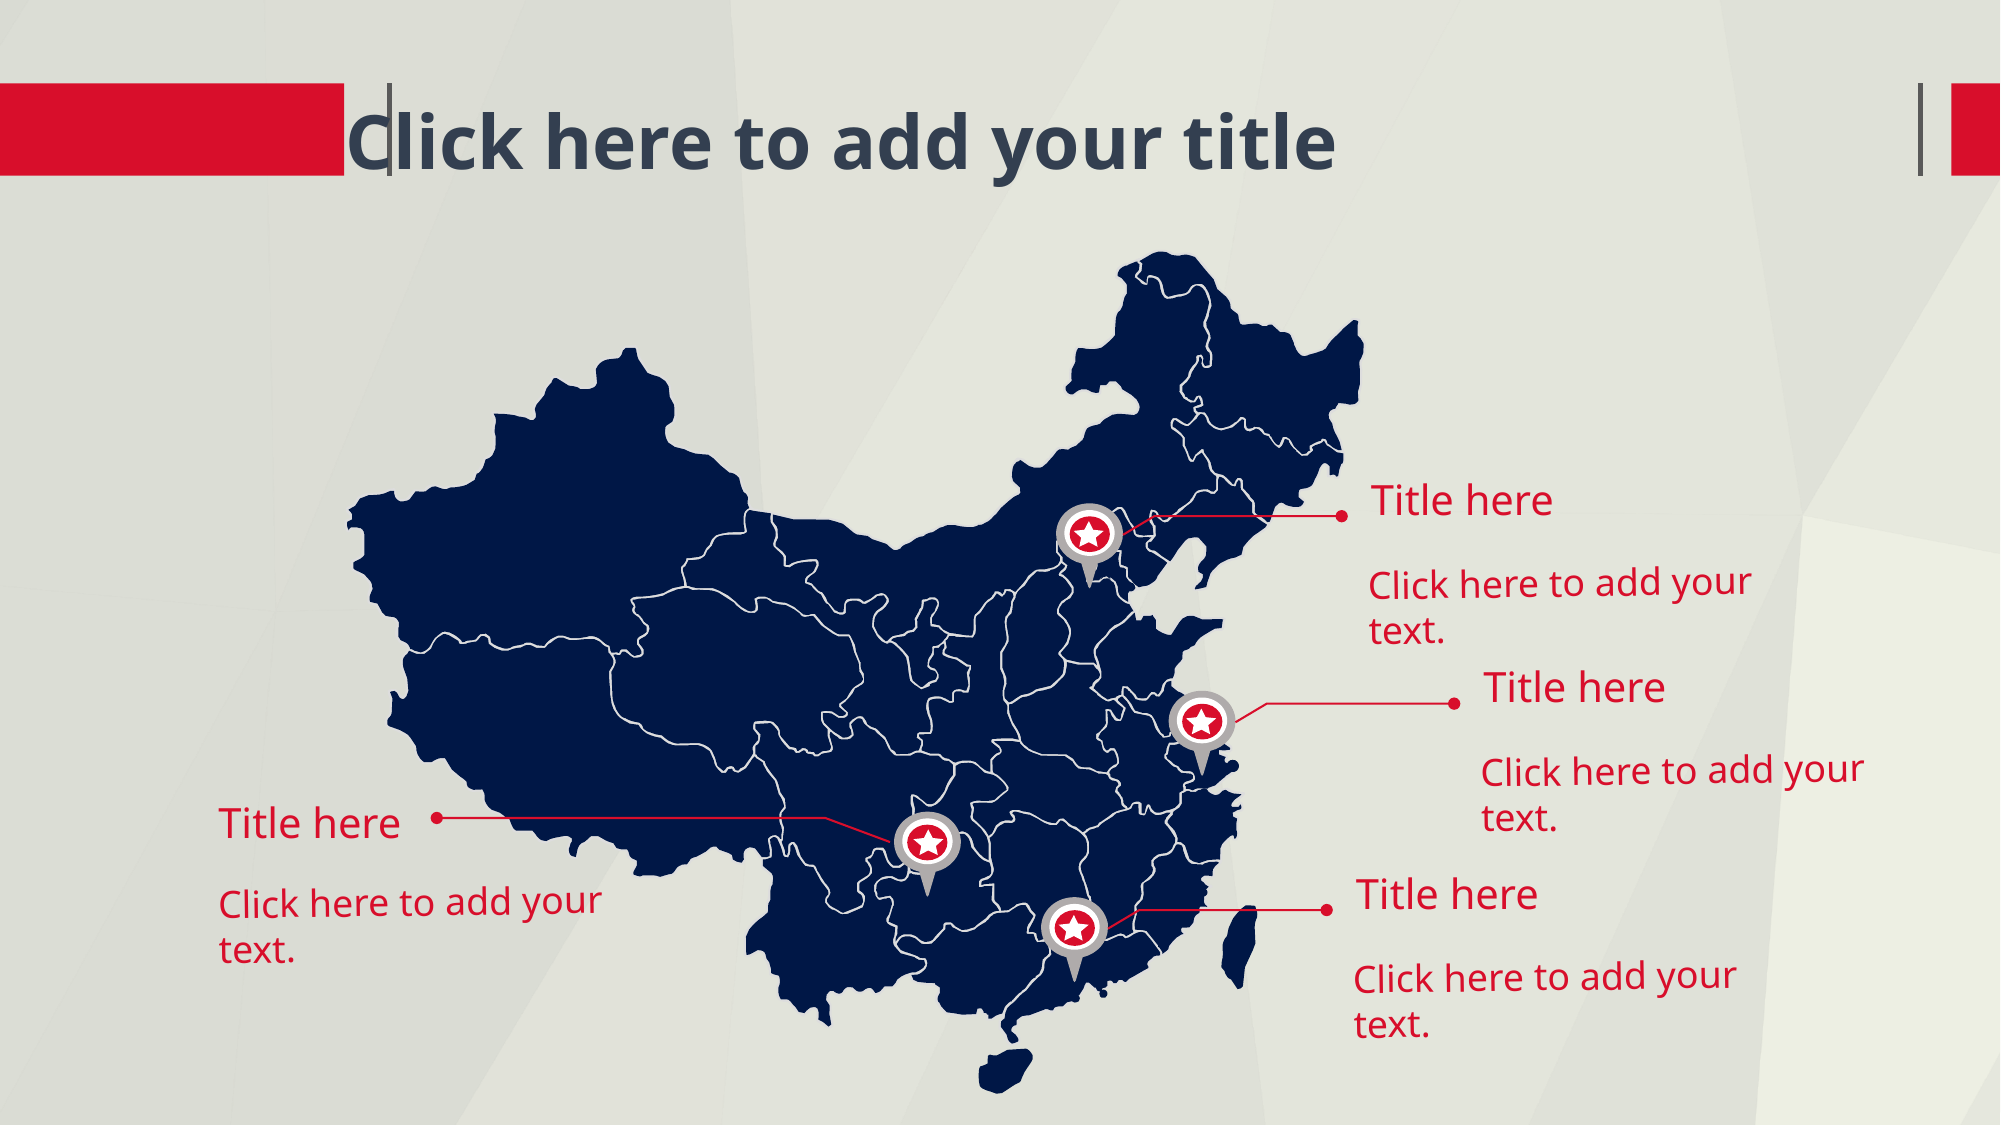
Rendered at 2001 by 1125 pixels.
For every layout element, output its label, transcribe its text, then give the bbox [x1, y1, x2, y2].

picture [0, 0, 2001, 1125]
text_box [344, 249, 1367, 1094]
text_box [0, 83, 390, 176]
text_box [1920, 83, 2000, 176]
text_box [173, 789, 961, 931]
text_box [1041, 860, 1805, 1006]
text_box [1056, 466, 1820, 612]
text_box Click here to add your title [330, 87, 1354, 193]
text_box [1168, 653, 1932, 800]
